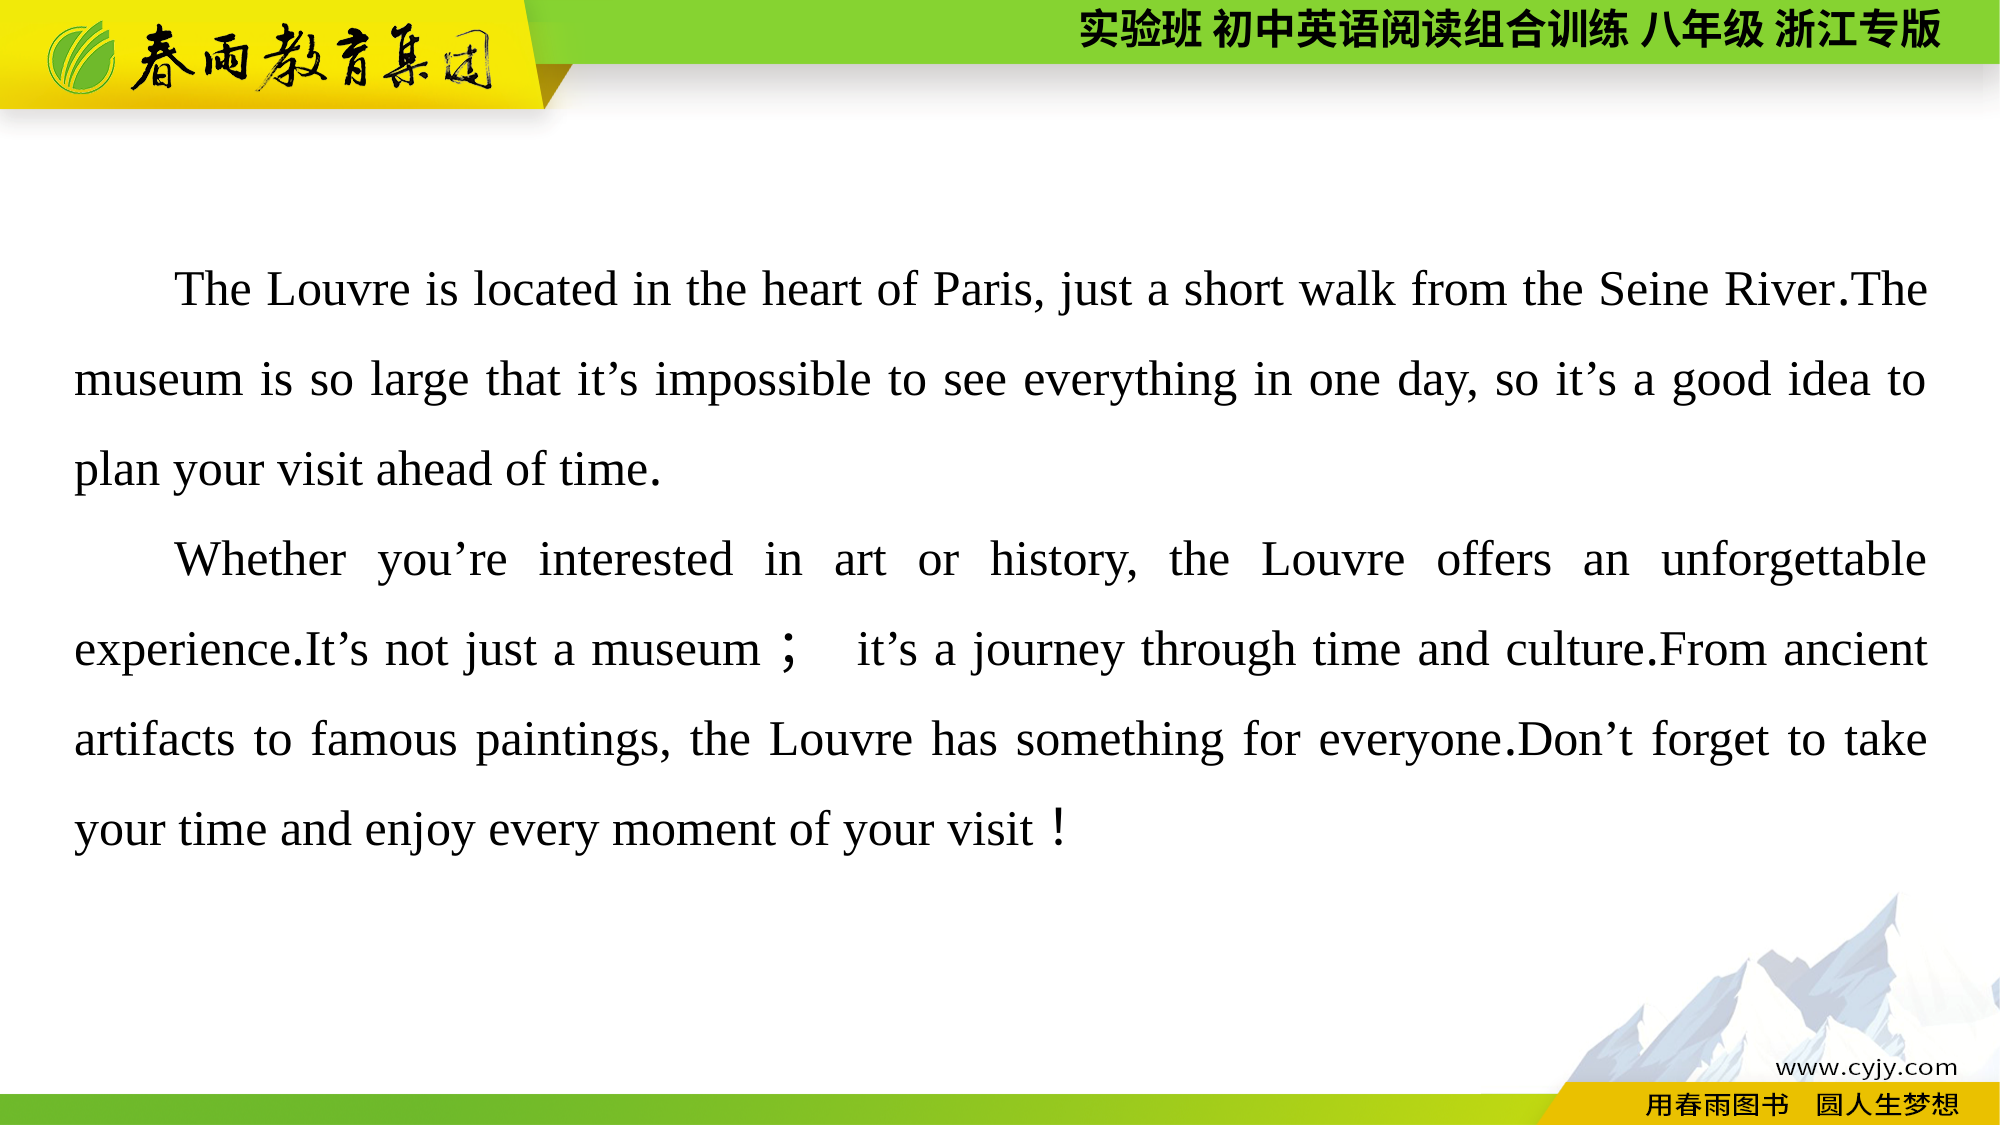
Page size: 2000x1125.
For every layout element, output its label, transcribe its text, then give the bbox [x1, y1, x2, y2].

picture [0, 0, 2000, 1125]
list The Louvre is located in the heart of Paris, just a short walk from the Seine River.The museum is so large that it’s impossible to see everything in one day, so it’s a good idea to plan your visit ahead of time. Whether you’re interested in art or history, the Louvre offers an unforgettable experience.It’s not just a museum； it’s a journey through time and culture.From ancient artifacts to famous paintings, the Louvre has something for everyone.Don’t forget to take your time and enjoy every moment of your visit！ [59, 218, 1944, 858]
